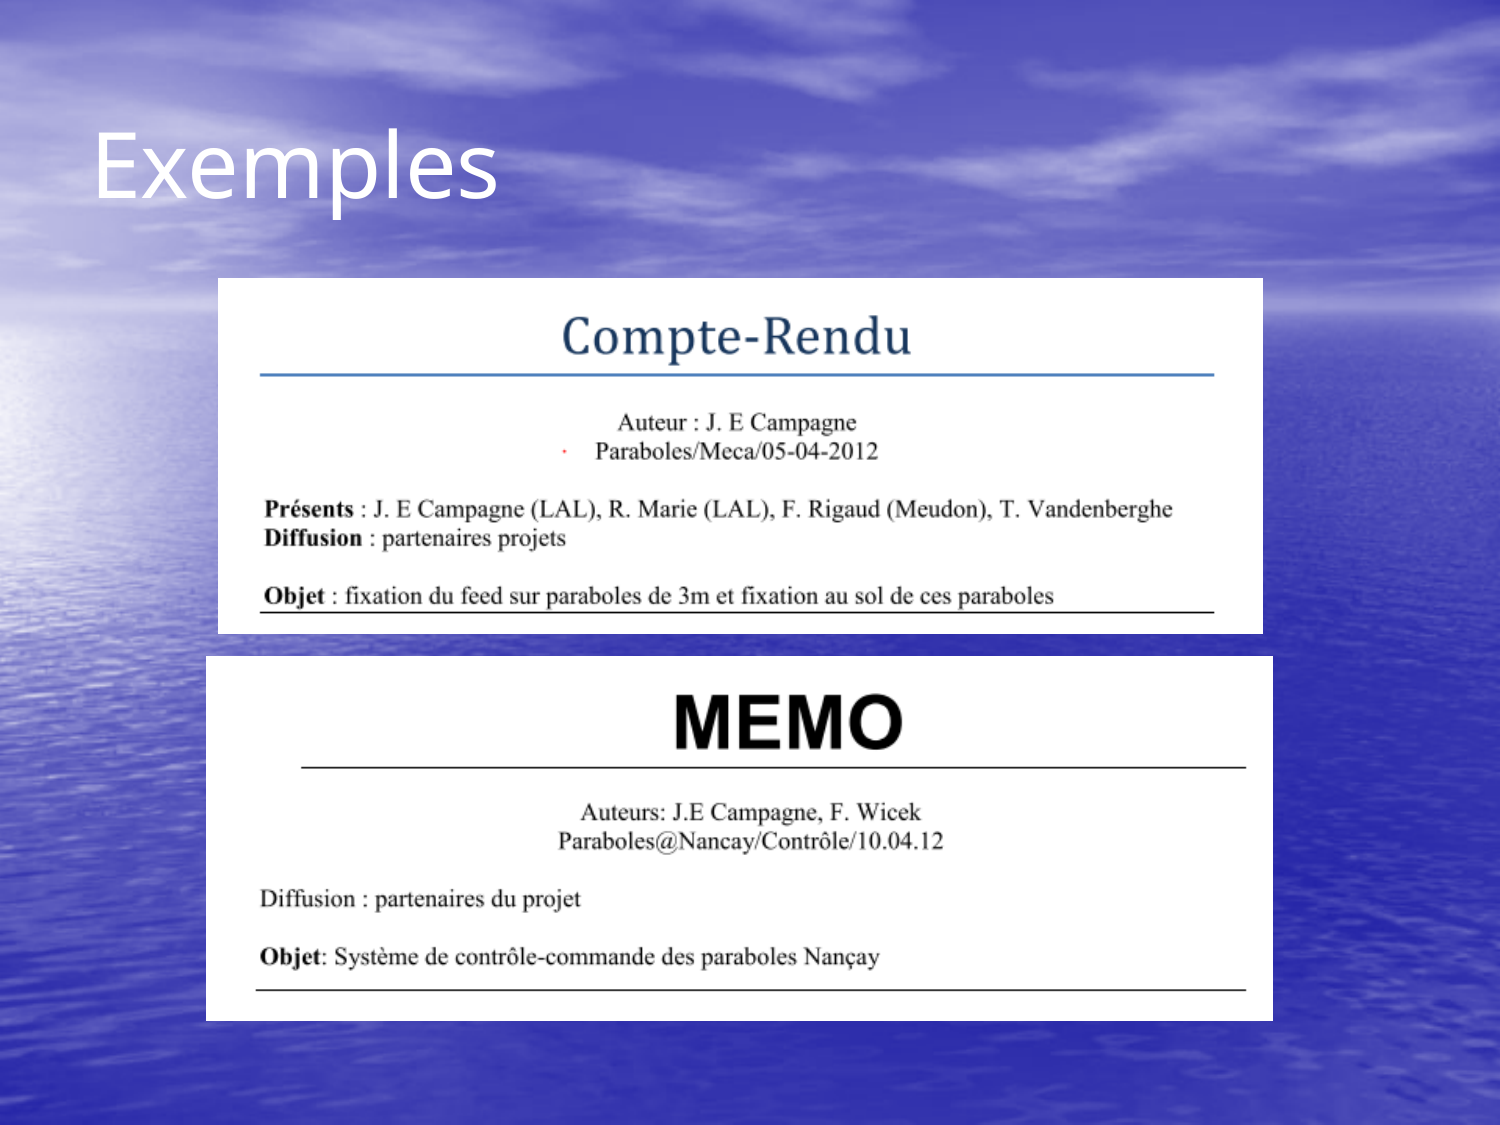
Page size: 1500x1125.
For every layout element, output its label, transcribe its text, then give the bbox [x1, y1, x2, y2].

title Exemples [74, 47, 1426, 276]
picture [218, 278, 1263, 634]
picture [206, 656, 1273, 1022]
